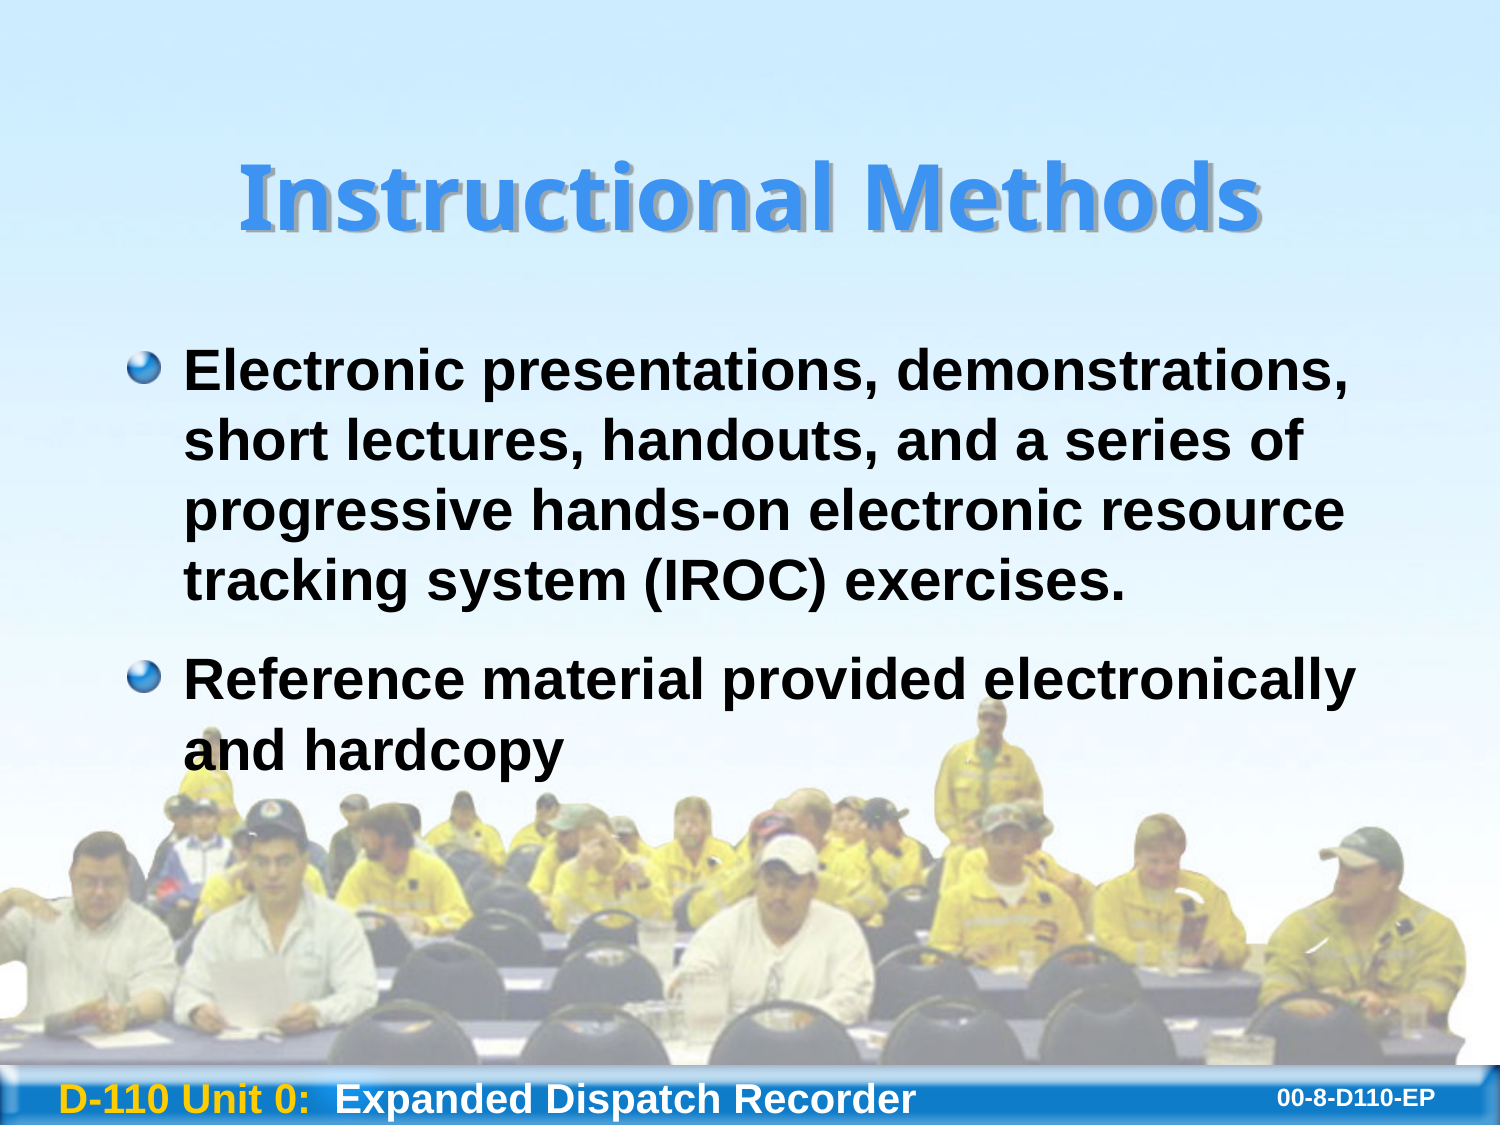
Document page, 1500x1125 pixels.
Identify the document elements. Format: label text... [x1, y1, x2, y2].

picture [0, 0, 1500, 1125]
list Electronic presentations, demonstrations, short lectures, handouts, and a series of progressive hands-on electronic resource tracking system (IROC) exercises. Reference material provided electronically and hardcopy [112, 324, 1388, 1000]
title Instructional Methods [112, 99, 1388, 288]
text_box D-110 Unit 0: Expanded Dispatch Recorder [43, 1064, 1039, 1125]
